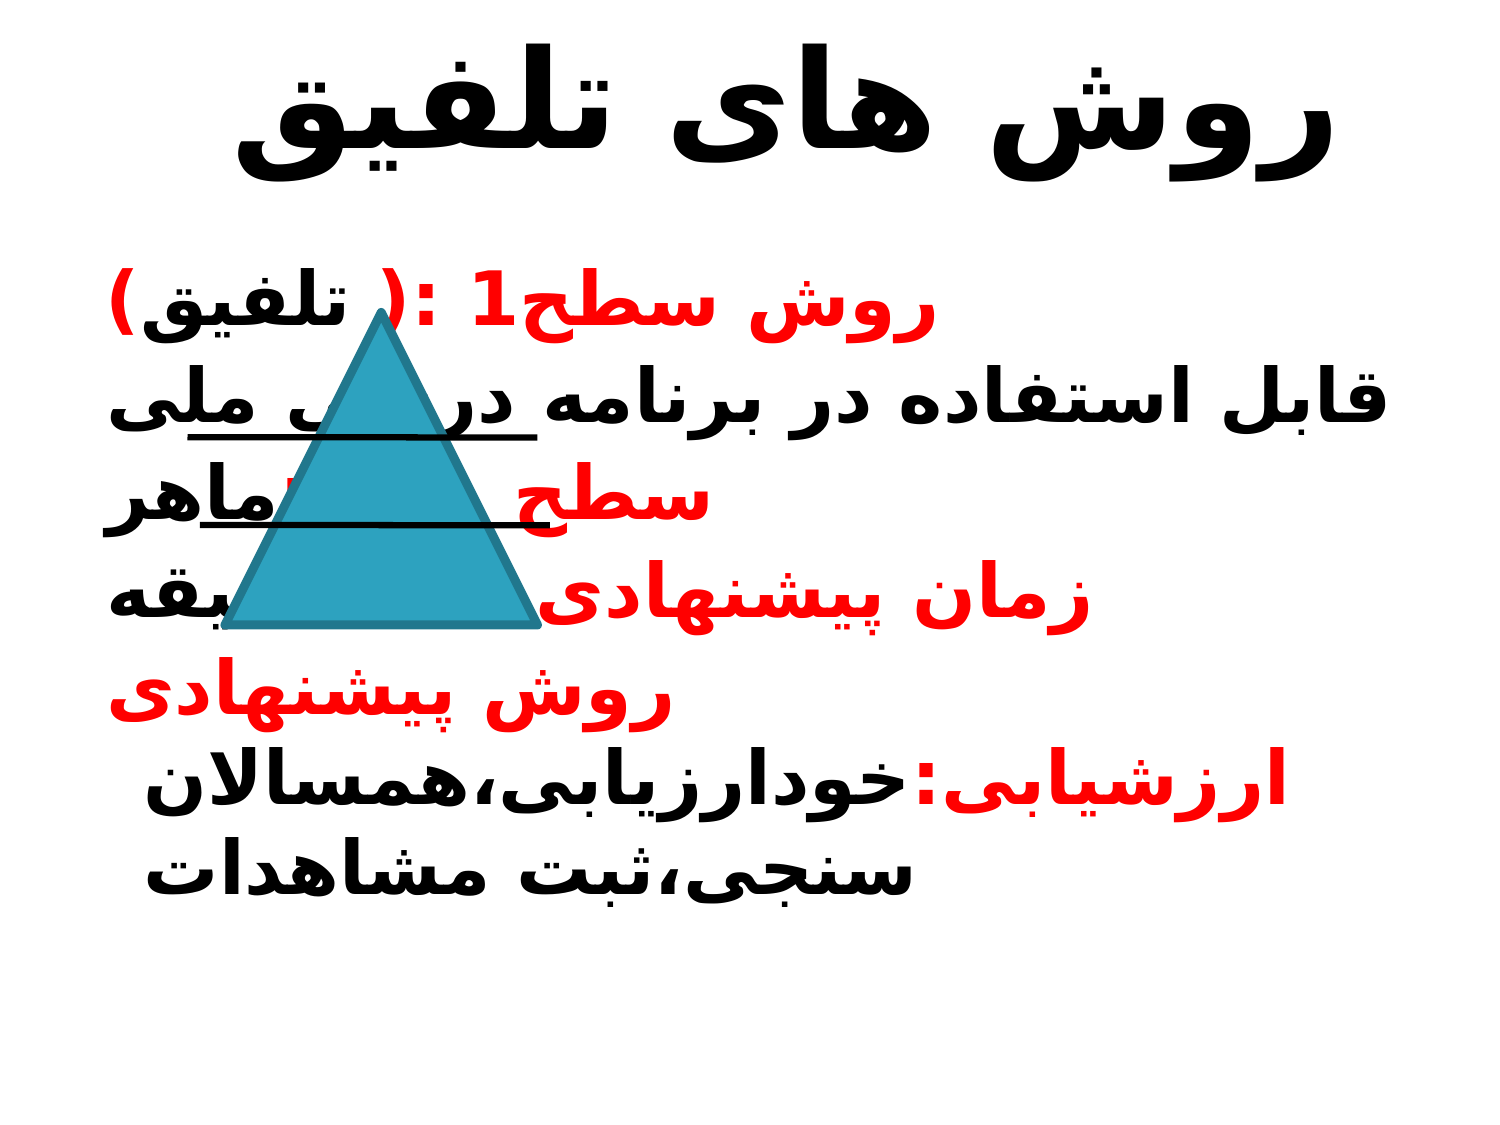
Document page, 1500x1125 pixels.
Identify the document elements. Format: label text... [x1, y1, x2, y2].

text_box [315, 307, 448, 434]
text_box [220, 536, 542, 630]
text_box [271, 448, 492, 522]
text_box روش های تلفیق [49, 24, 1475, 163]
list روش سطح1 :( تلفیق) قابل استفاده در برنامه درسی ملی سطح معلم:ماهر زمان پیشنهادی : 30 دقیقه روش پیشنهادی ارزشیابی:خودارزیابی،همسالان سنجی،ثبت مشاهدات [75, 243, 1425, 986]
